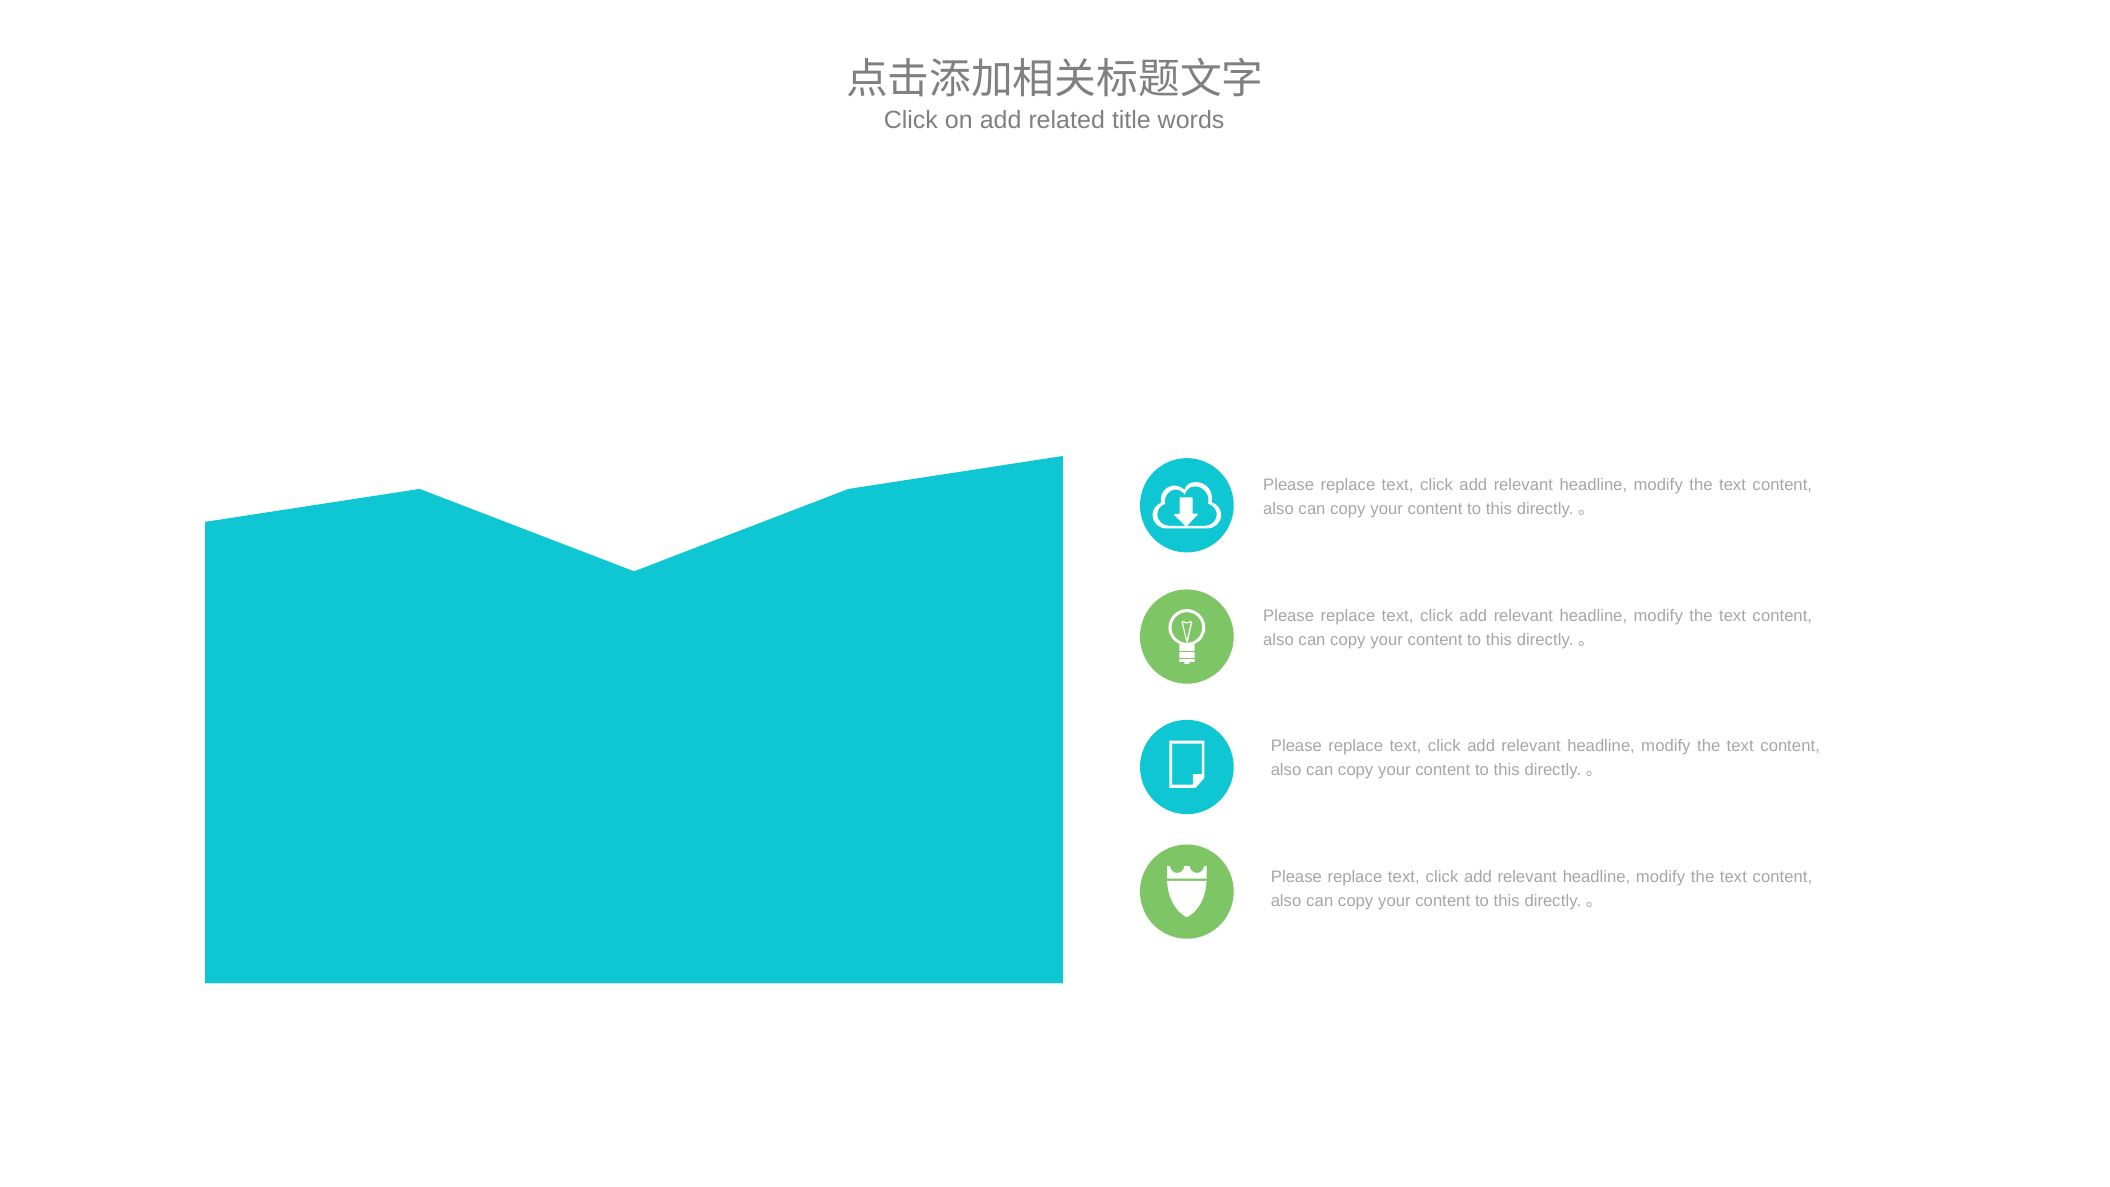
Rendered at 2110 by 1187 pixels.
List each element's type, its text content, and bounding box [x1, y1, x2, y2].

text_box [1138, 718, 1235, 816]
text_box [1167, 865, 1207, 918]
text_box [1168, 609, 1206, 664]
text_box [1152, 482, 1222, 529]
text_box [1169, 740, 1205, 788]
text_box Please replace text, click add relevant headline, modify the text content, also can copy your content to this directly.。 [1262, 727, 1829, 783]
text_box [1138, 588, 1235, 685]
text_box [1138, 843, 1235, 940]
text_box [1138, 457, 1235, 554]
text_box Click on add related title words [864, 95, 1246, 158]
chart [187, 394, 1081, 996]
text_box 点击添加相关标题文字 [803, 44, 1307, 107]
text_box Please replace text, click add relevant headline, modify the text content, also can copy your content to this directly.。 [1255, 466, 1822, 522]
text_box Please replace text, click add relevant headline, modify the text content, also can copy your content to this directly.。 [1262, 857, 1822, 914]
text_box Please replace text, click add relevant headline, modify the text content, also can copy your content to this directly.。 [1255, 596, 1822, 653]
